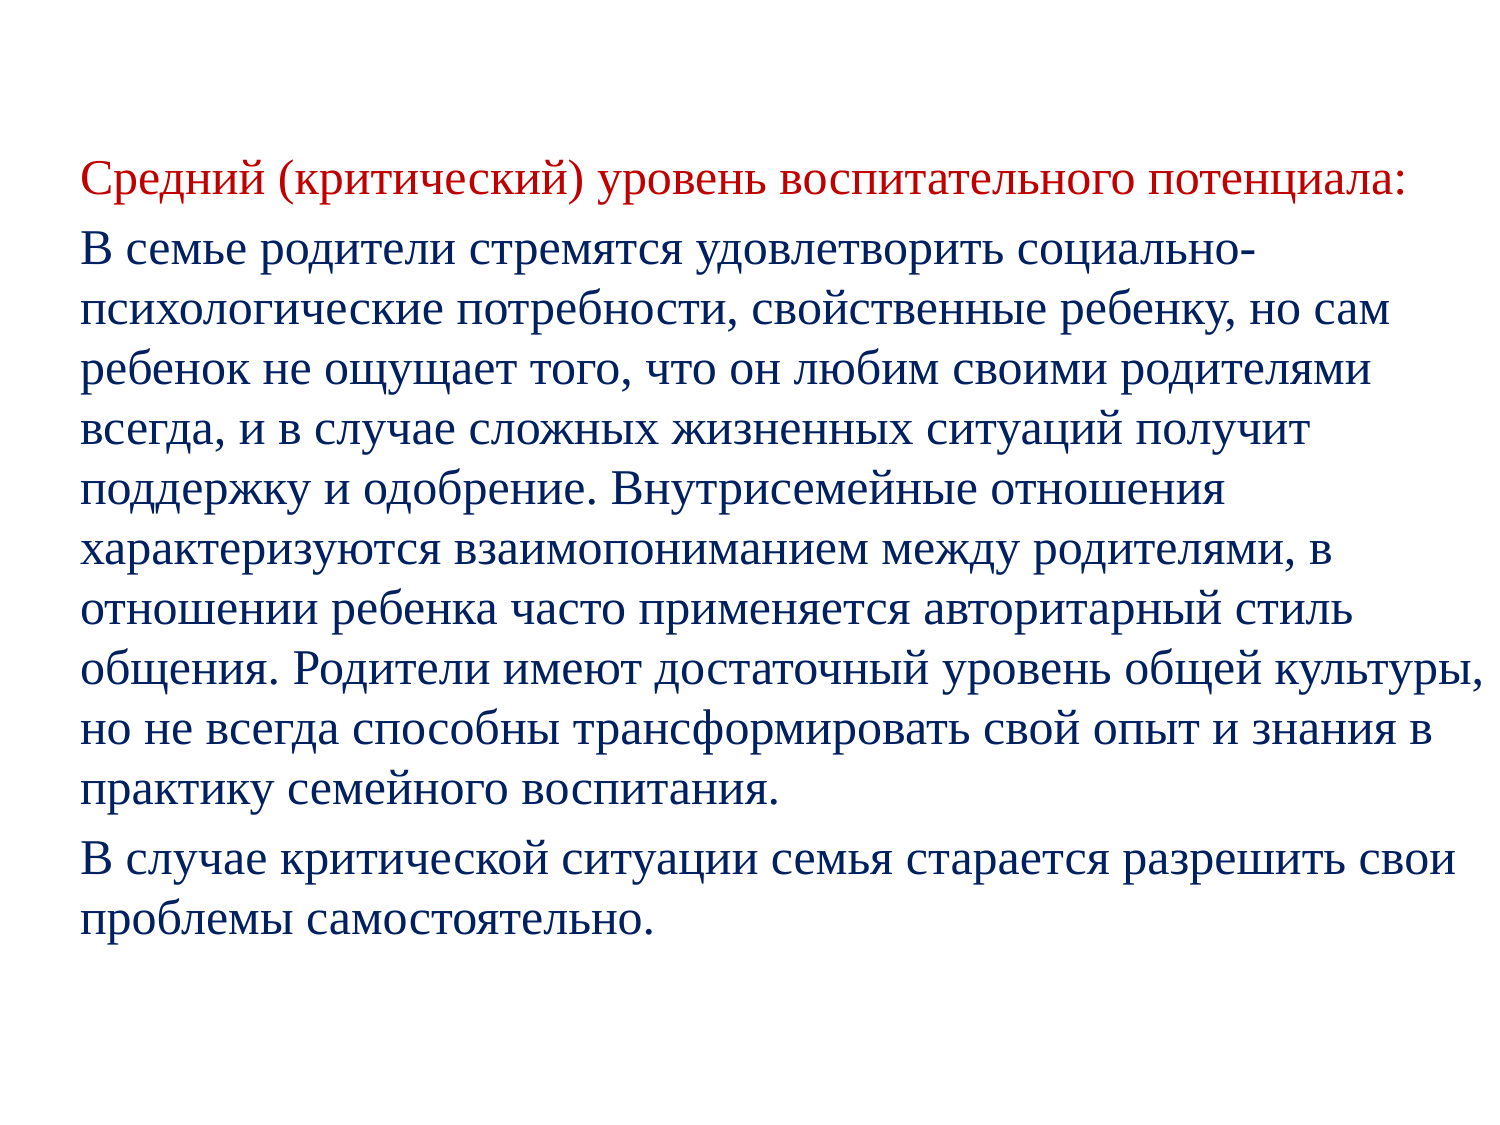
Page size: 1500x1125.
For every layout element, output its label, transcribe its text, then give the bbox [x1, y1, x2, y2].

list Средний (критический) уровень воспитательного потенциала: В семье родители стремятся удовлетворить социально-психологические потребности, свойственные ребенку, но сам ребенок не ощущает того, что он любим своими родителями всегда, и в случае сложных жизненных ситуаций получит поддержку и одобрение. Внутрисемейные отношения характеризуются взаимопониманием между родителями, в отношении ребенка часто применяется авторитарный стиль общения. Родители имеют достаточный уровень общей культуры, но не всегда способны трансформировать свой опыт и знания в практику семейного воспитания. В случае критической ситуации семья старается разрешить свои проблемы самостоятельно. [64, 137, 1500, 1005]
